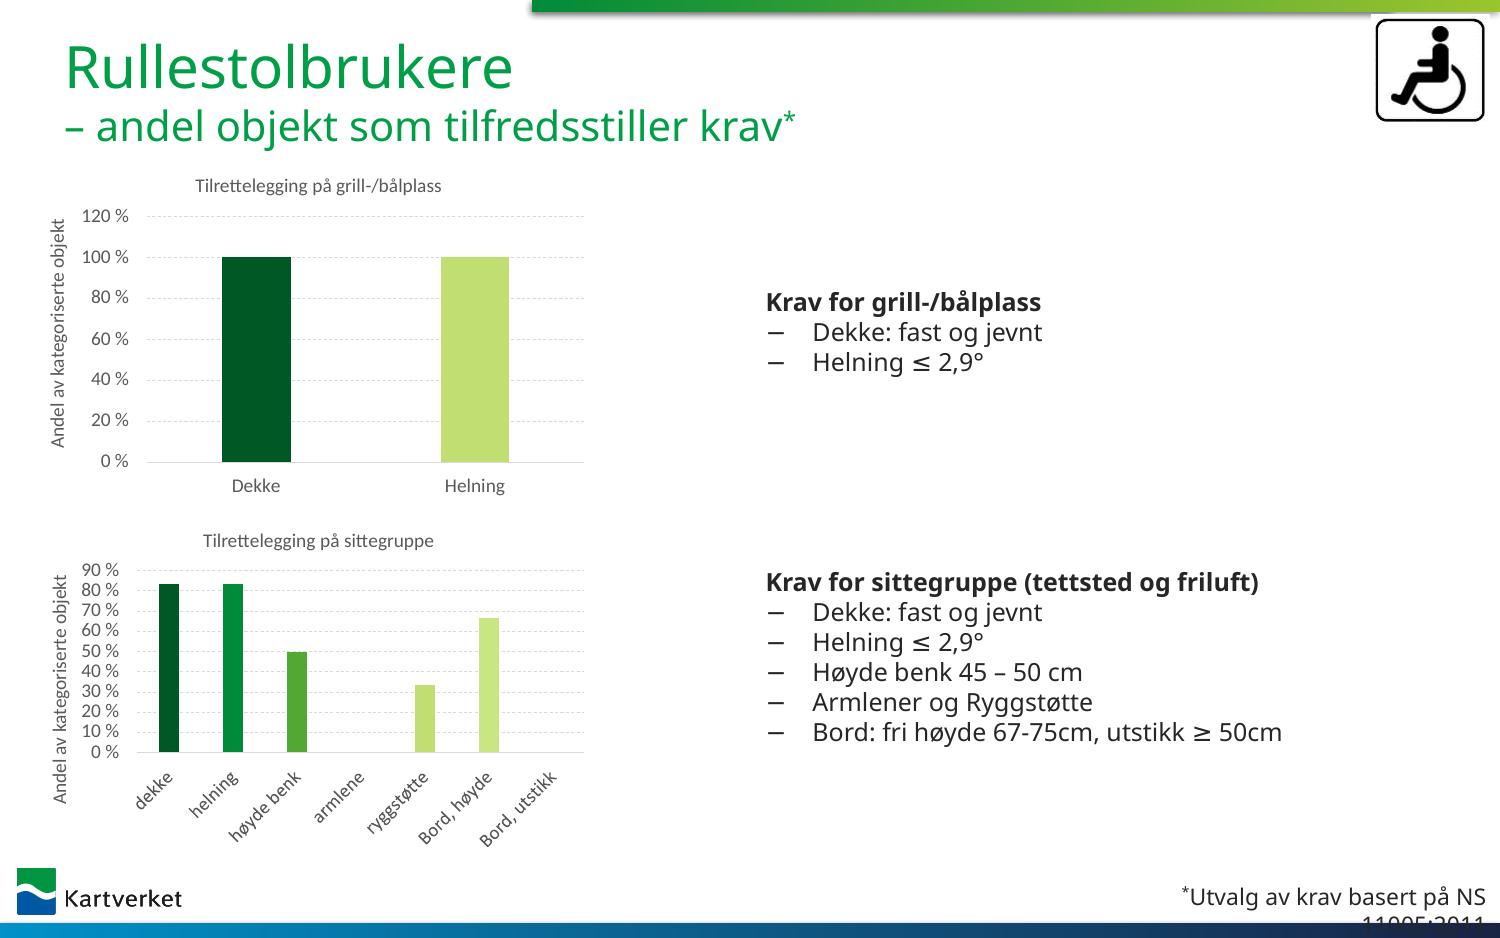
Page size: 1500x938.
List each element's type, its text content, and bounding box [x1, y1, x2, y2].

text_box Krav for sittegruppe (tettsted og friluft) Dekke: fast og jevnt Helning ≤ 2,9° Høyde benk 45 – 50 cm Armlener og Ryggstøtte Bord: fri høyde 67-75cm, utstikk ≥ 50cm [750, 559, 1500, 754]
text_box Krav for grill-/bålplass Dekke: fast og jevnt Helning ≤ 2,9° [750, 279, 1452, 384]
picture [1371, 13, 1491, 127]
text_box Rullestolbrukere – andel objekt som tilfredsstiller krav* [49, 14, 1431, 158]
text_box *Utvalg av krav basert på NS 11005:2011 [1068, 873, 1500, 938]
picture [41, 520, 596, 859]
picture [41, 166, 596, 505]
